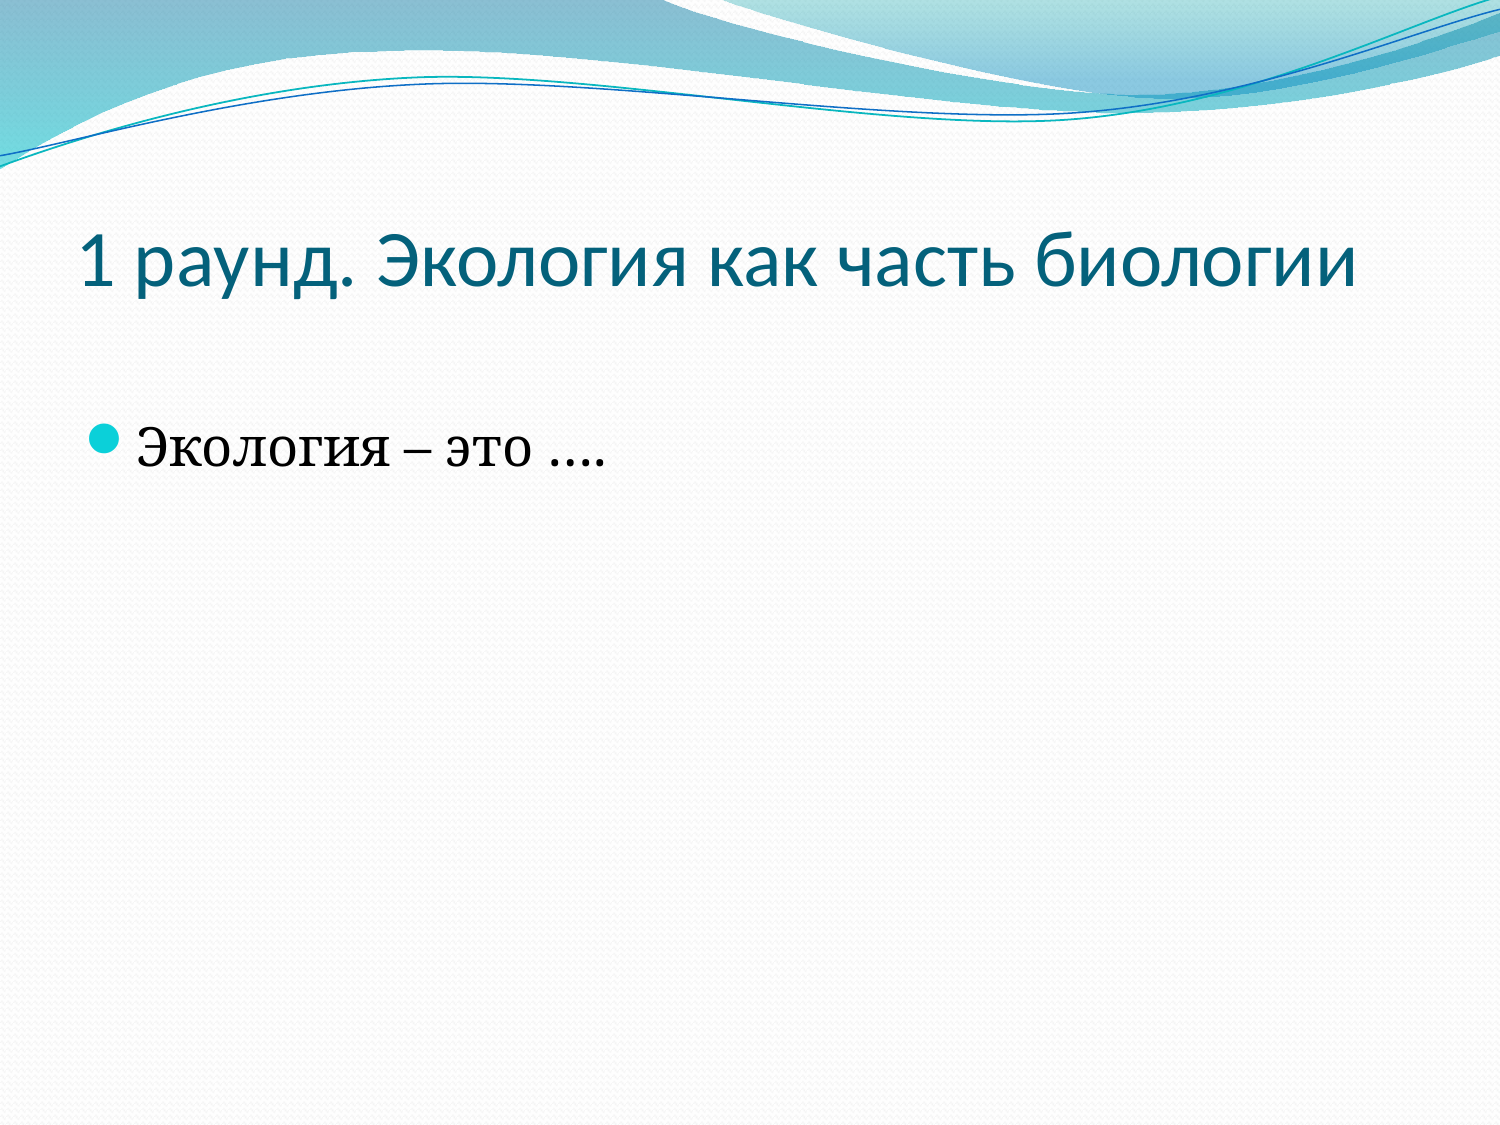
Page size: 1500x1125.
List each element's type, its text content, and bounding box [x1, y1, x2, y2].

list Экология – это …. [70, 404, 1421, 1125]
title 1 раунд. Экология как часть биологии [75, 115, 1425, 303]
